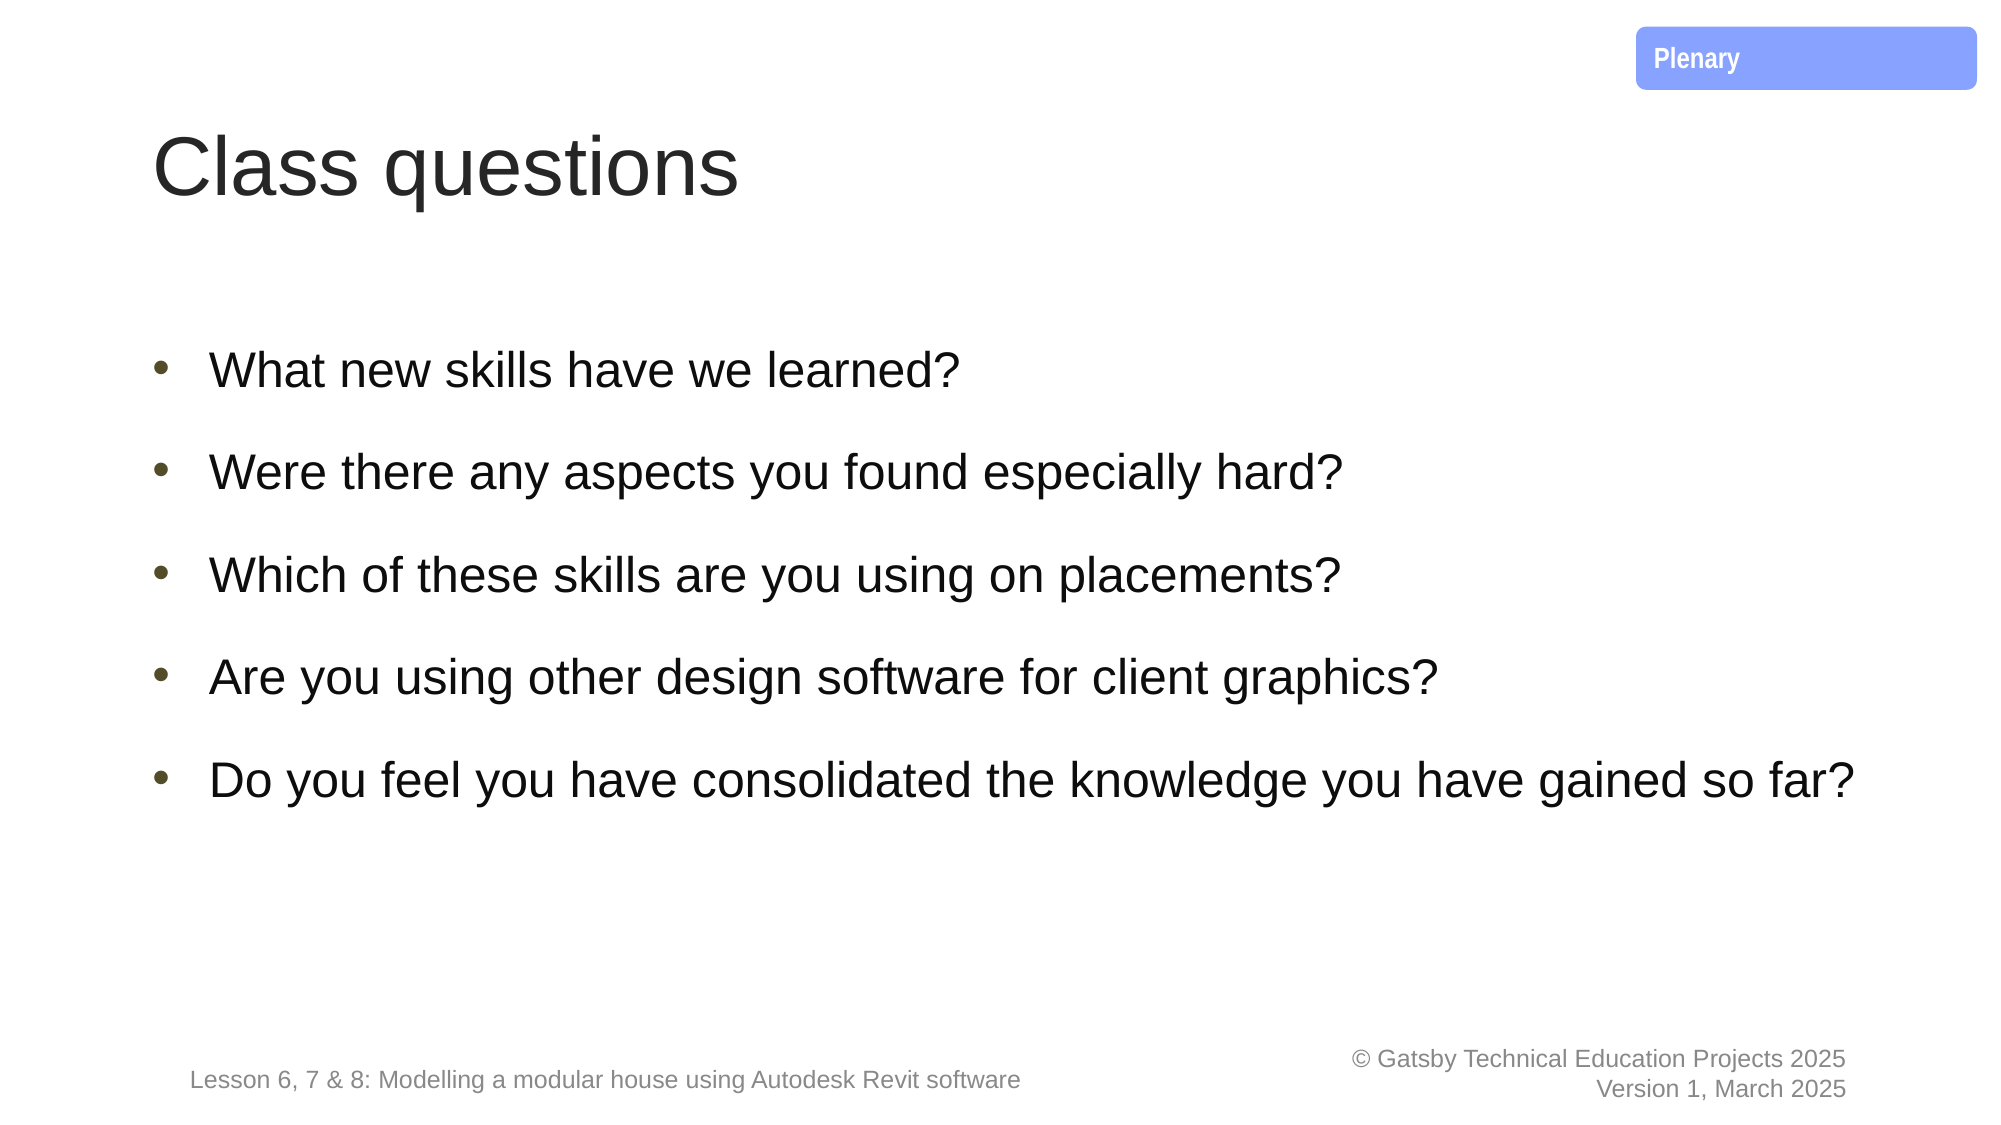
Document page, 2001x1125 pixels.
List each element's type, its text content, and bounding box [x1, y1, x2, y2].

text_box Plenary [1636, 29, 1977, 90]
text_box Consolidation [1636, 26, 1977, 35]
list What new skills have we learned? Were there any aspects you found especially hard? Which of these skills are you using on placements? Are you using other design software for client graphics? Do you feel you have consolidated the knowledge you have gained so far? [135, 297, 1915, 1016]
list Lesson 6, 7 & 8: Modelling a modular house using Autodesk Revit software [137, 1042, 1075, 1112]
title Class questions [137, 59, 1863, 278]
